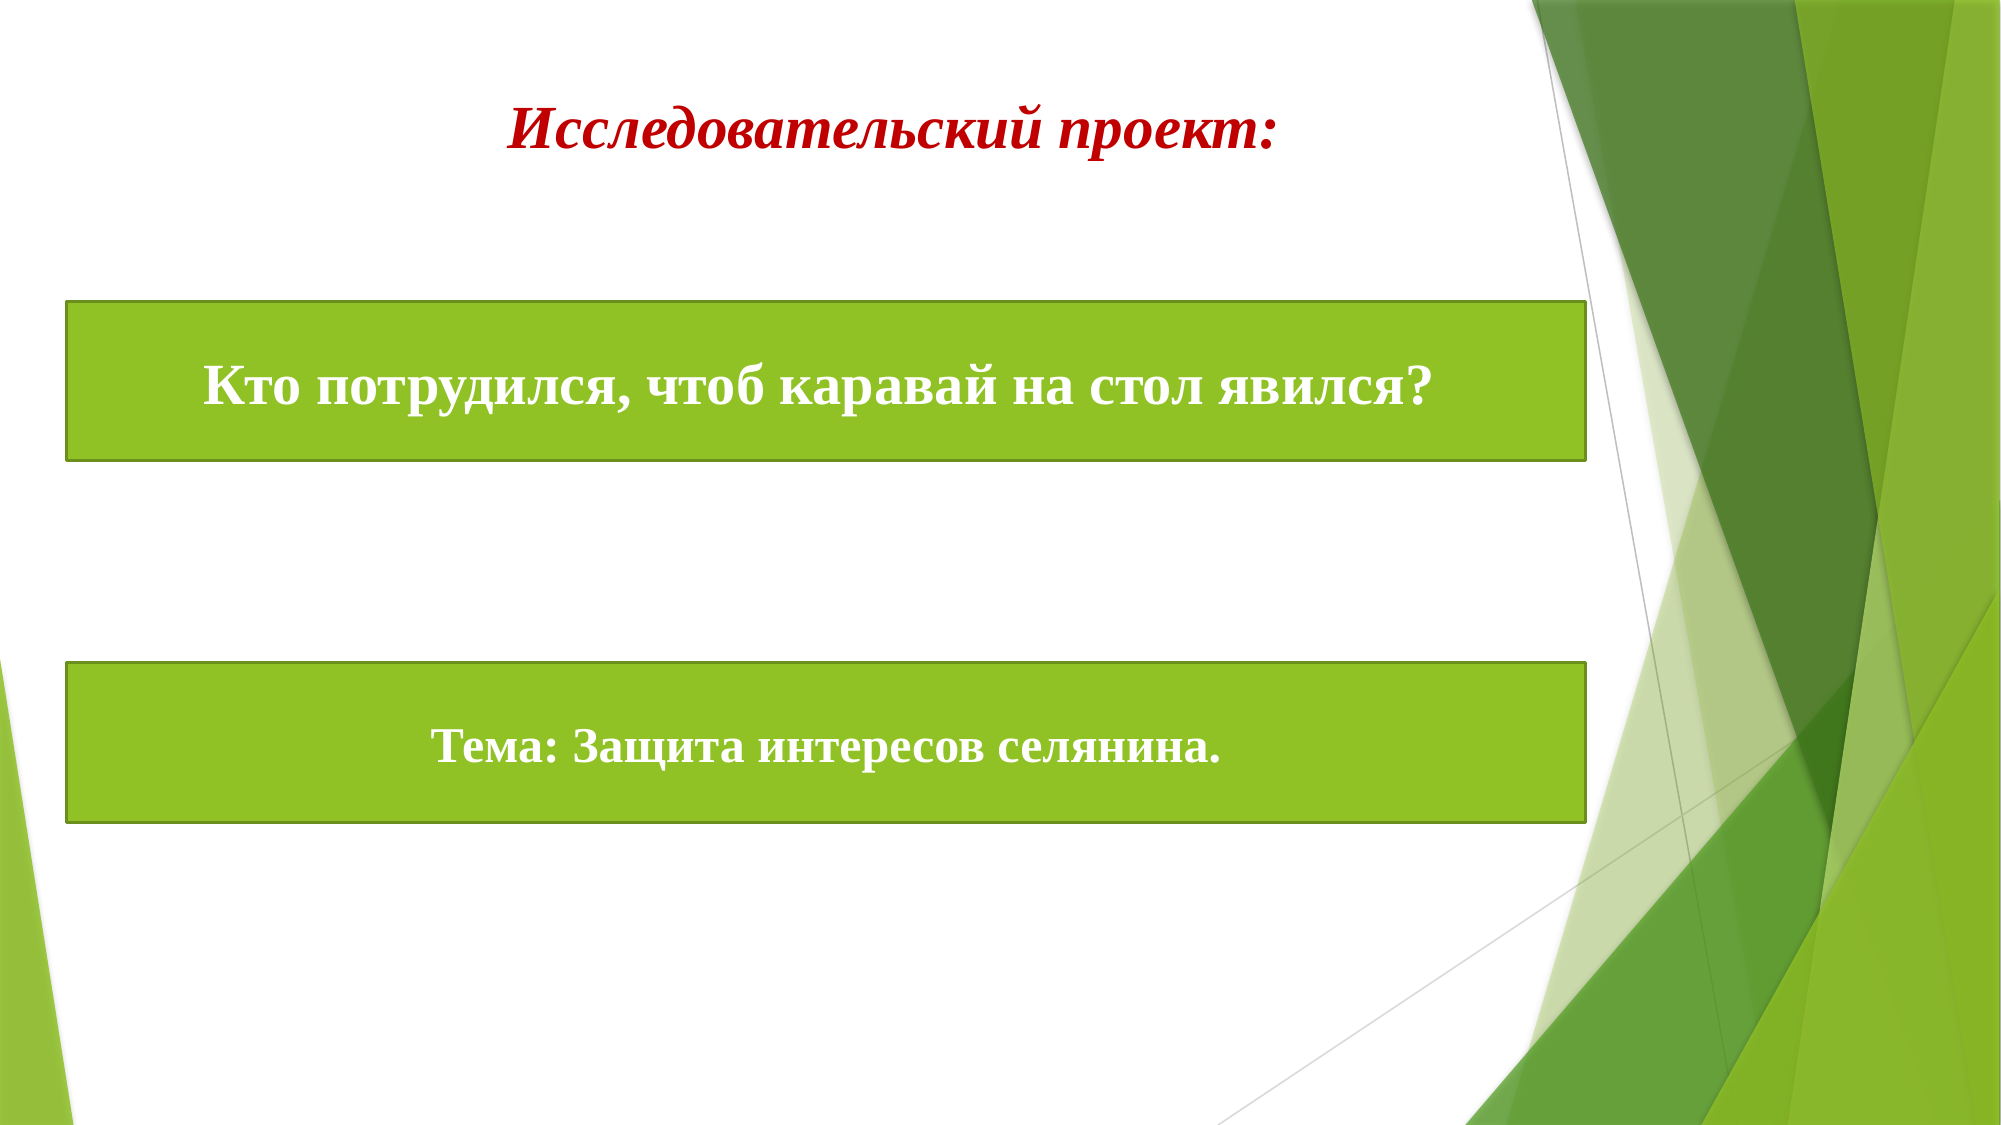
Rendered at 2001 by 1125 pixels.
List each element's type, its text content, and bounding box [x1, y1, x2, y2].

text_box Кто потрудился, чтоб каравай на стол явился? [65, 300, 1587, 462]
text_box Тема: Защита интересов селянина. [65, 661, 1587, 824]
title Исследовательский проект: [31, 79, 1757, 169]
